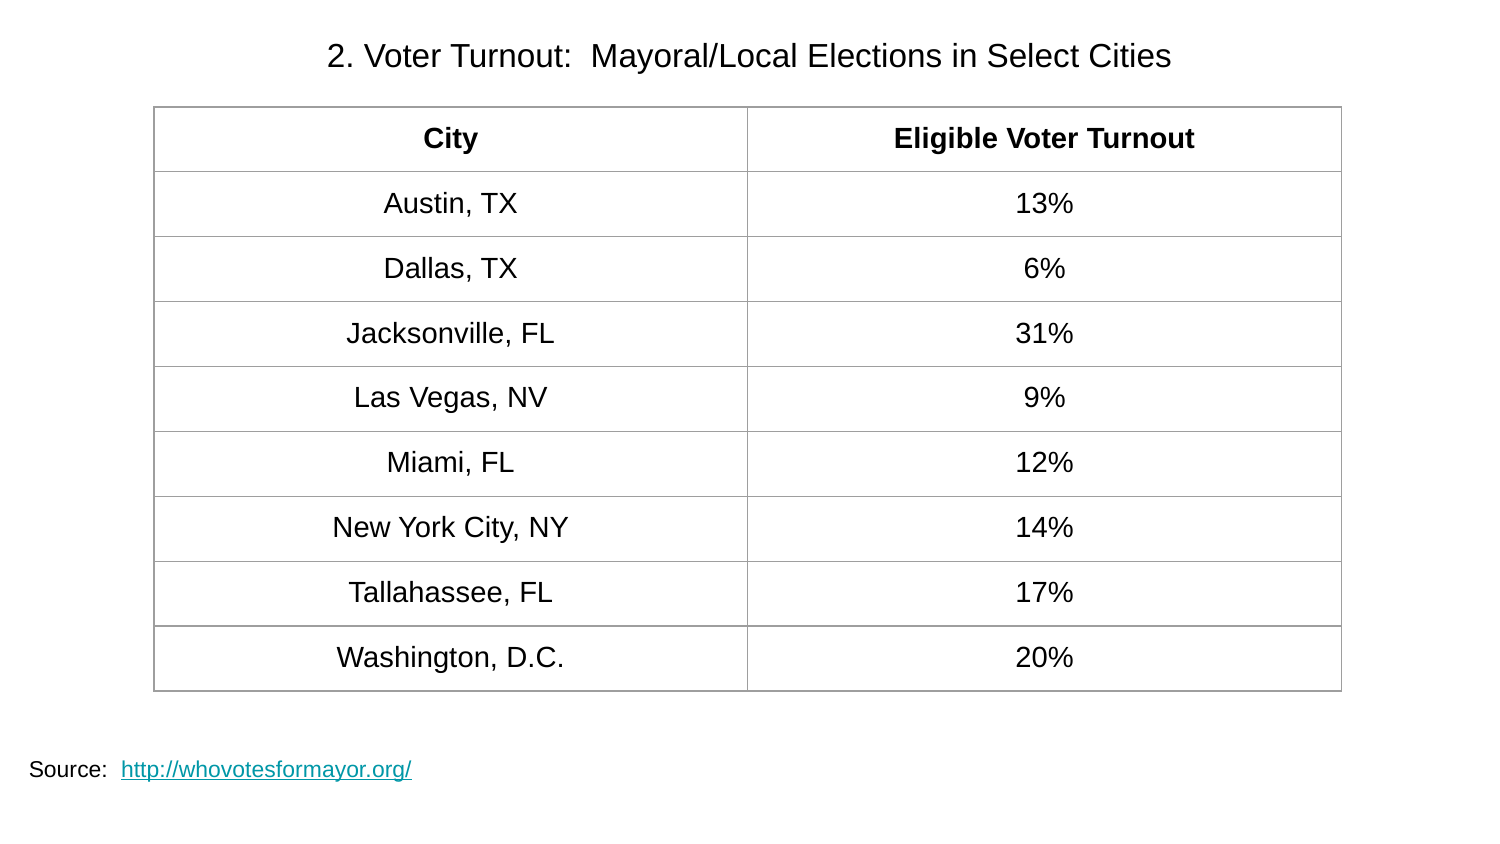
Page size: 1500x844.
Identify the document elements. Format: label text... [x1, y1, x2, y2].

table_cell 6% [748, 237, 1341, 301]
table_cell Jacksonville, FL [155, 302, 747, 366]
table_cell New York City, NY [155, 497, 747, 561]
table_cell 12% [748, 432, 1341, 496]
table_cell Dallas, TX [155, 237, 747, 301]
table_cell Miami, FL [155, 432, 747, 496]
table_header City [155, 108, 747, 171]
table_cell Tallahassee, FL [155, 562, 747, 625]
table_cell 20% [748, 627, 1341, 690]
table_cell Austin, TX [155, 172, 747, 236]
table_header Eligible Voter Turnout [748, 108, 1341, 171]
text_box Source: http://whovotesformayor.org/ [13, 739, 1487, 832]
table_cell 14% [748, 497, 1341, 561]
table_cell 13% [748, 172, 1341, 236]
table_cell 31% [748, 302, 1341, 366]
table_cell 17% [748, 562, 1341, 625]
table_cell Washington, D.C. [155, 627, 747, 690]
table_cell 9% [748, 367, 1341, 431]
table_cell Las Vegas, NV [155, 367, 747, 431]
text_box 2. Voter Turnout: Mayoral/Local Elections in Select Cities [235, 18, 1265, 89]
